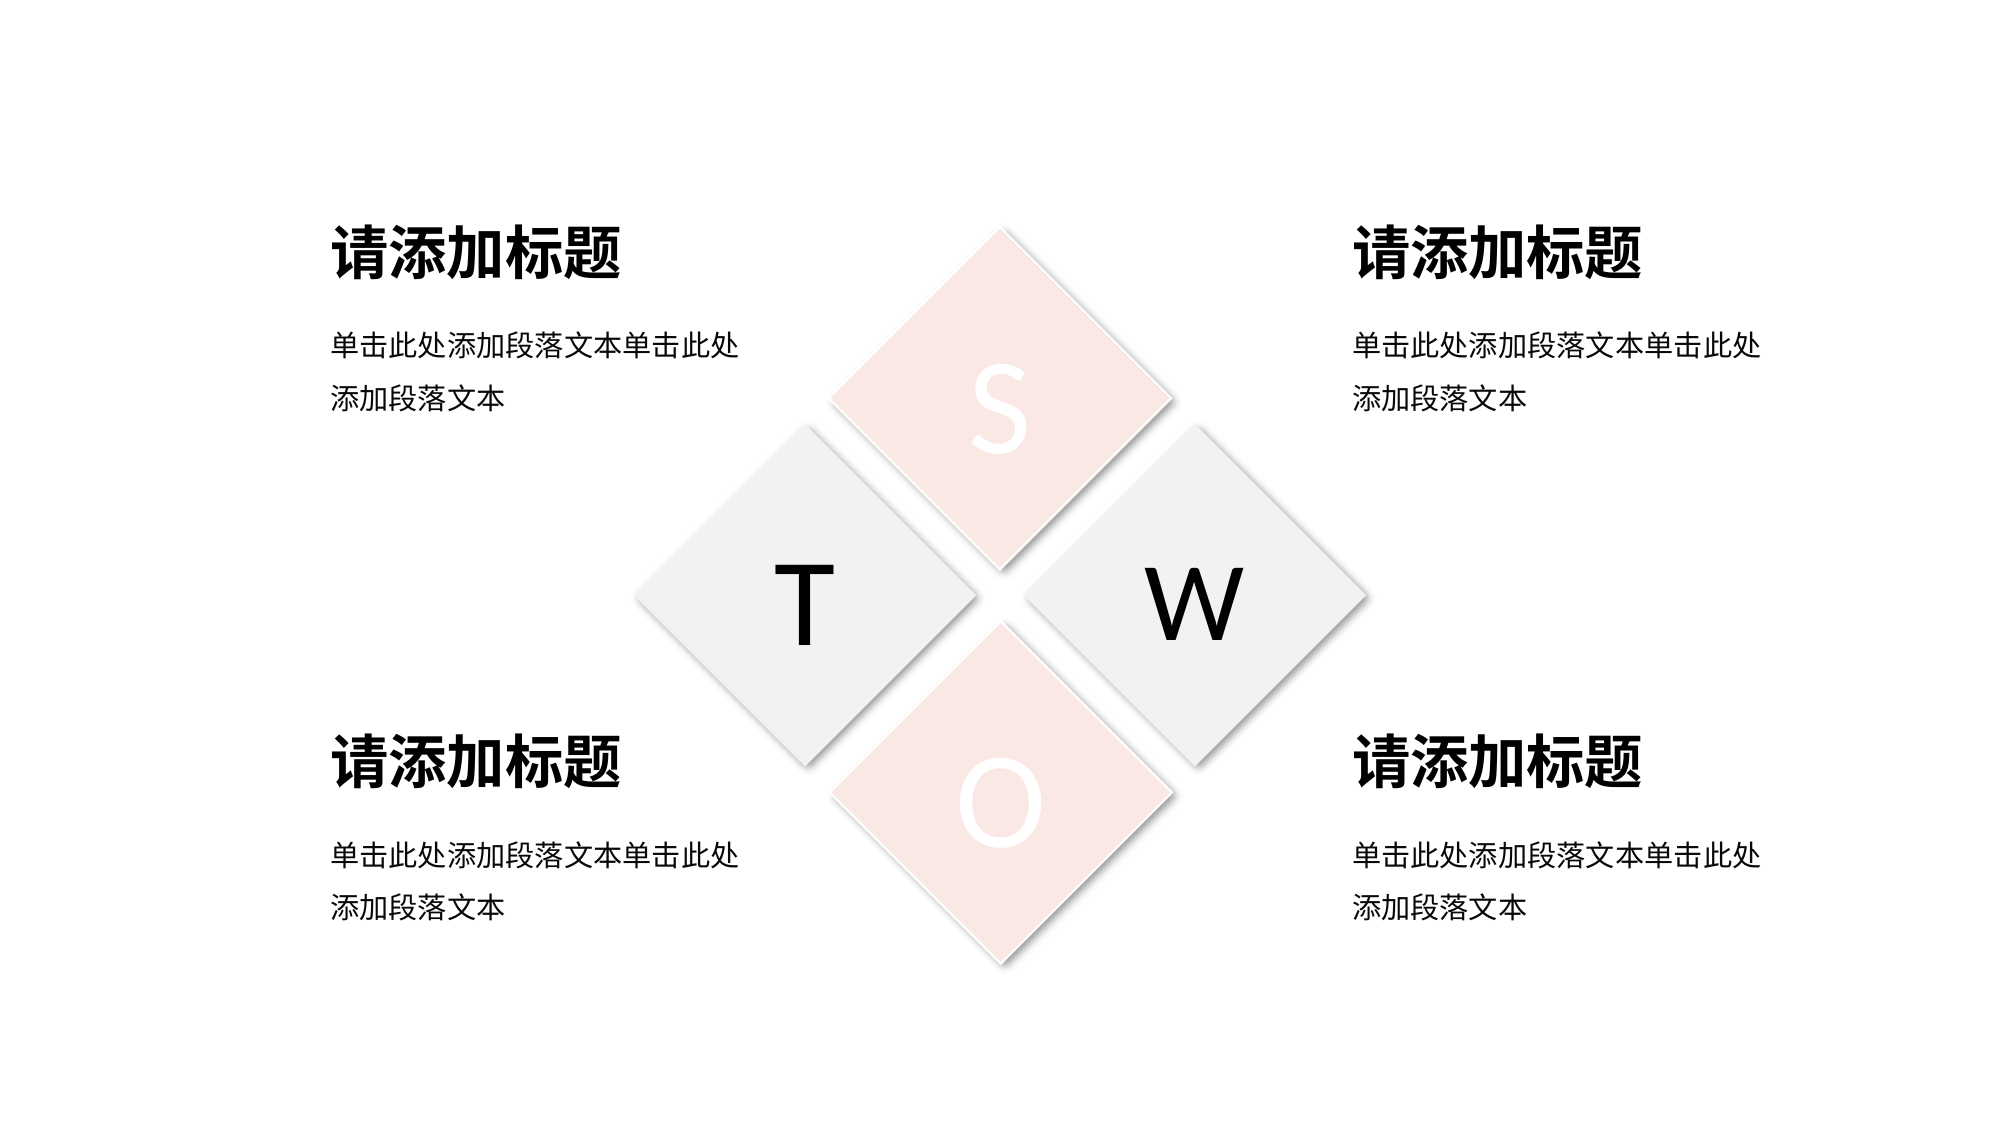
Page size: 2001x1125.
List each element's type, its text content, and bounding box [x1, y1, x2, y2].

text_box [315, 717, 772, 934]
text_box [1337, 717, 1794, 934]
text_box T [632, 422, 978, 768]
text_box O [828, 619, 1174, 966]
text_box S [827, 225, 1173, 571]
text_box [1337, 208, 1794, 425]
text_box W [1022, 422, 1368, 768]
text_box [315, 208, 772, 425]
